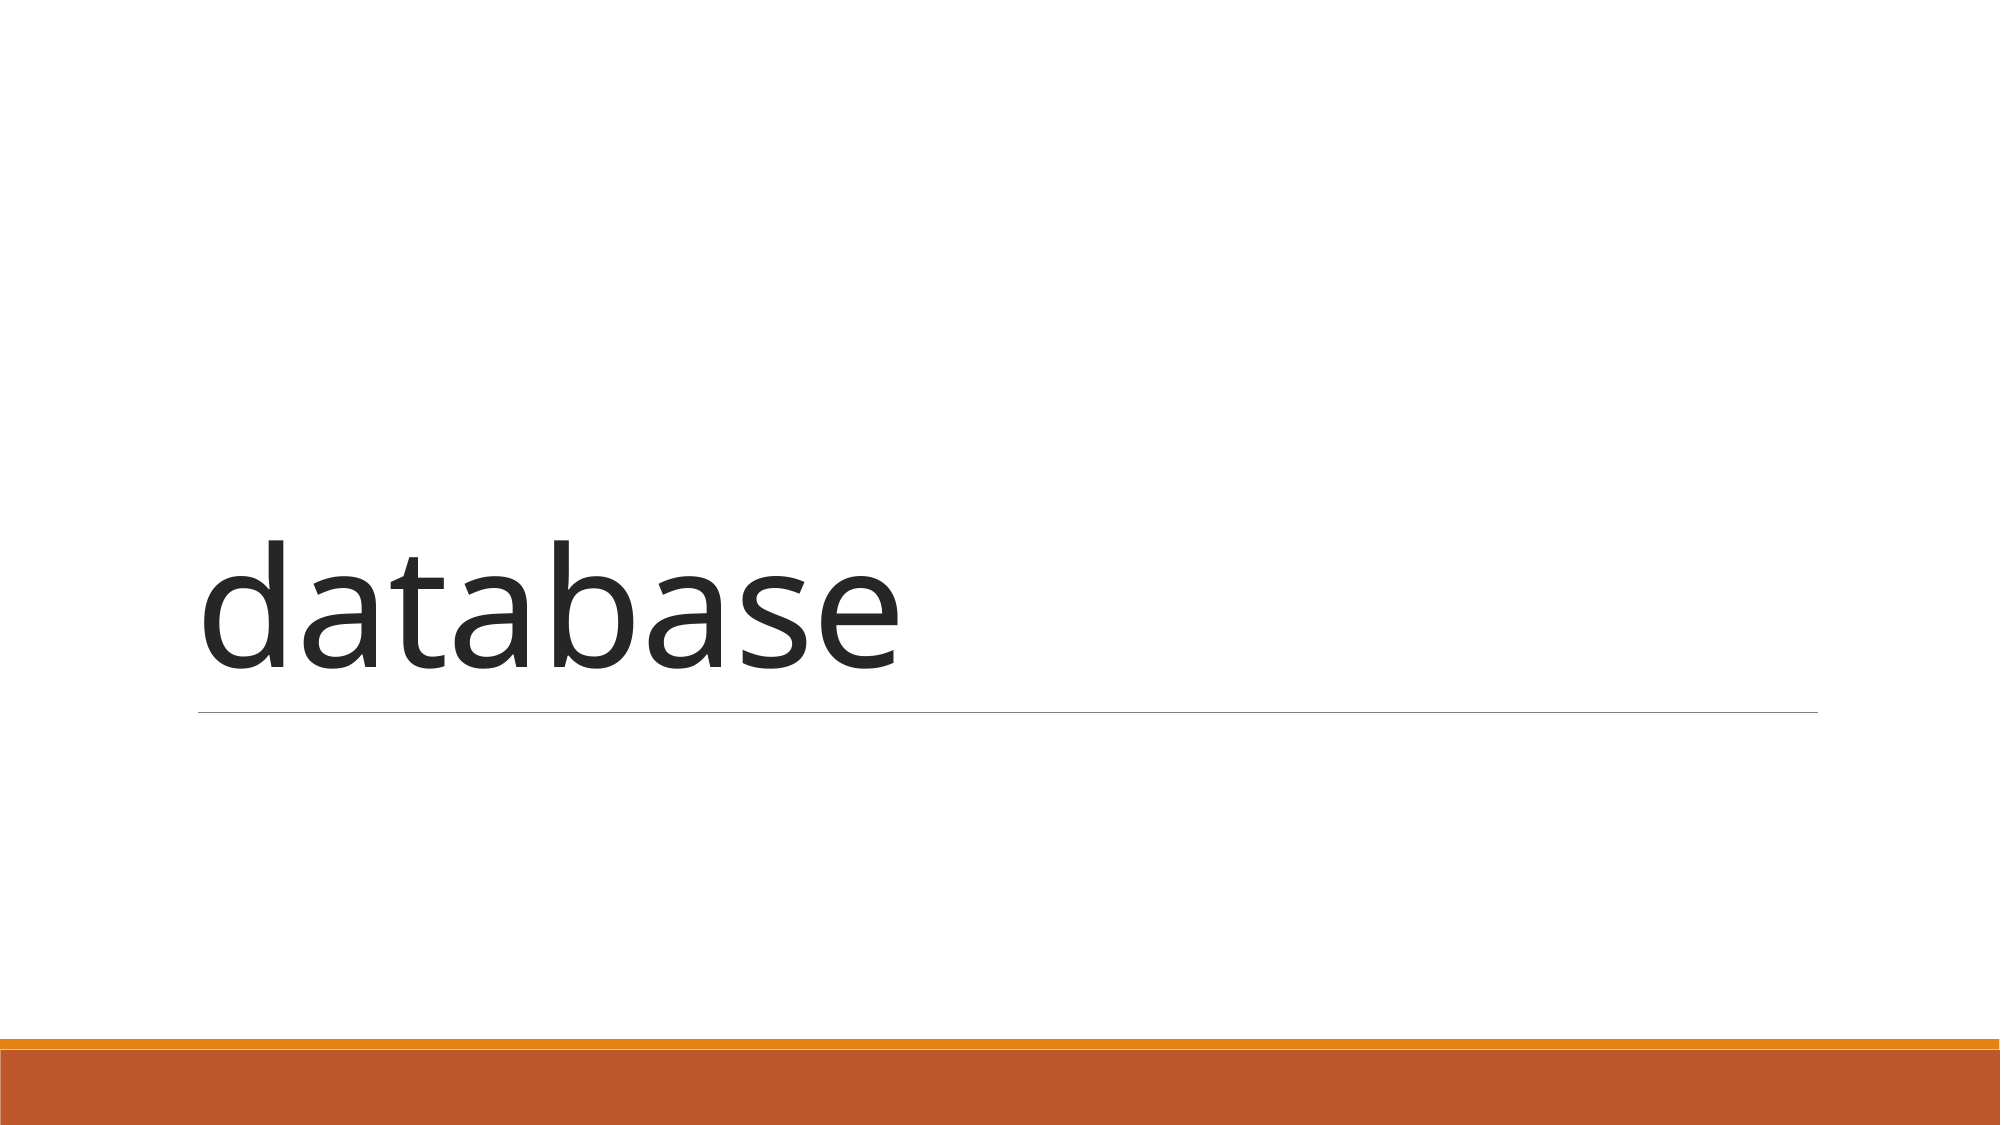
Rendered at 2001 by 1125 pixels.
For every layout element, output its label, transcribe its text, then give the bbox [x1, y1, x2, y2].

title database [180, 124, 1830, 710]
